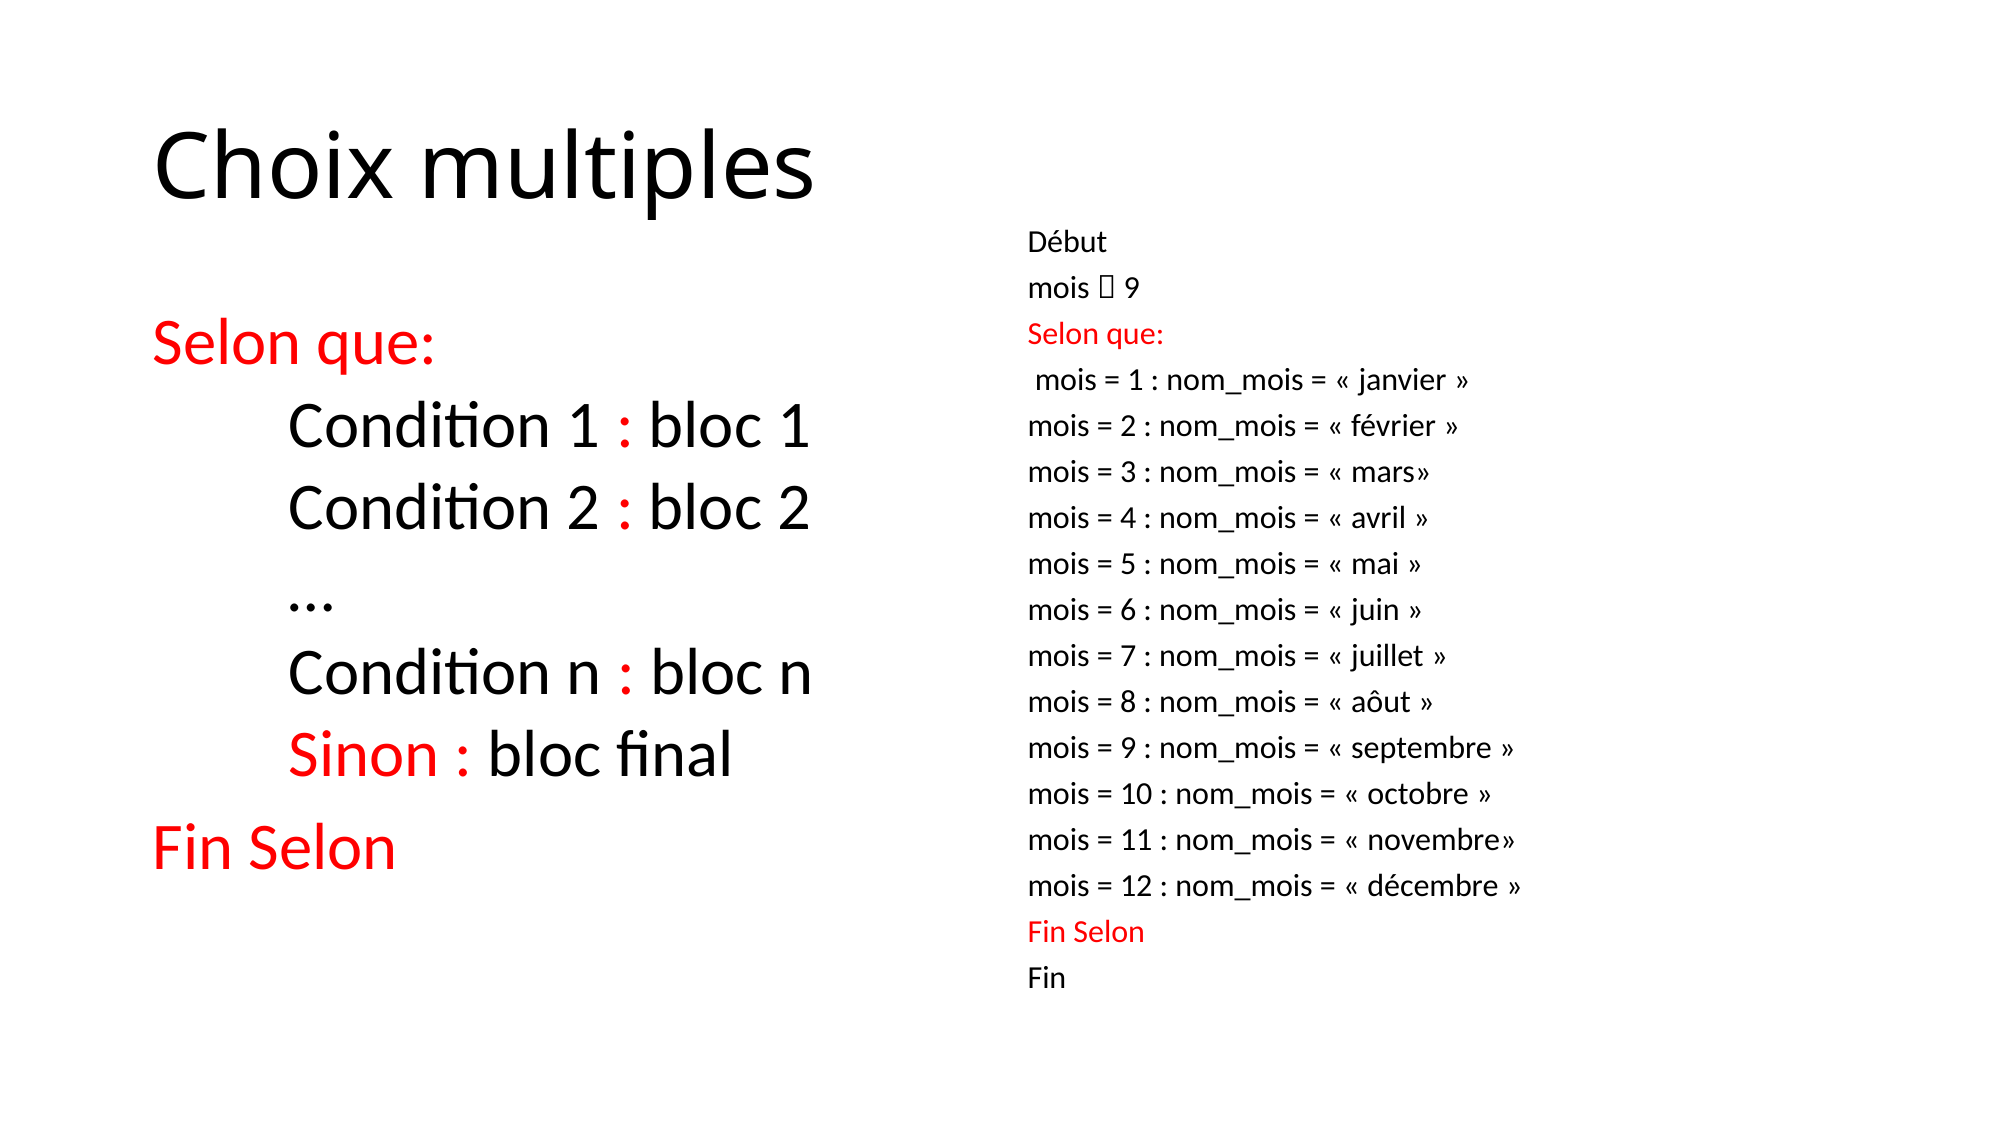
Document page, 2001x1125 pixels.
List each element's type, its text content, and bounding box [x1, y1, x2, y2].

title Choix multiples [137, 59, 1863, 278]
list Début mois  9 Selon que: mois = 1 : nom_mois = « janvier » mois = 2 : nom_mois = « février » mois = 3 : nom_mois = « mars» mois = 4 : nom_mois = « avril » mois = 5 : nom_mois = « mai » mois = 6 : nom_mois = « juin » mois = 7 : nom_mois = « juillet » mois = 8 : nom_mois = « aôut » mois = 9 : nom_mois = « septembre » mois = 10 : nom_mois = « octobre » mois = 11 : nom_mois = « novembre» mois = 12 : nom_mois = « décembre » Fin Selon Fin [1012, 217, 1863, 1014]
list Selon que: Condition 1 : bloc 1 Condition 2 : bloc 2 … Condition n : bloc n Sinon : bloc final Fin Selon [137, 299, 988, 1014]
